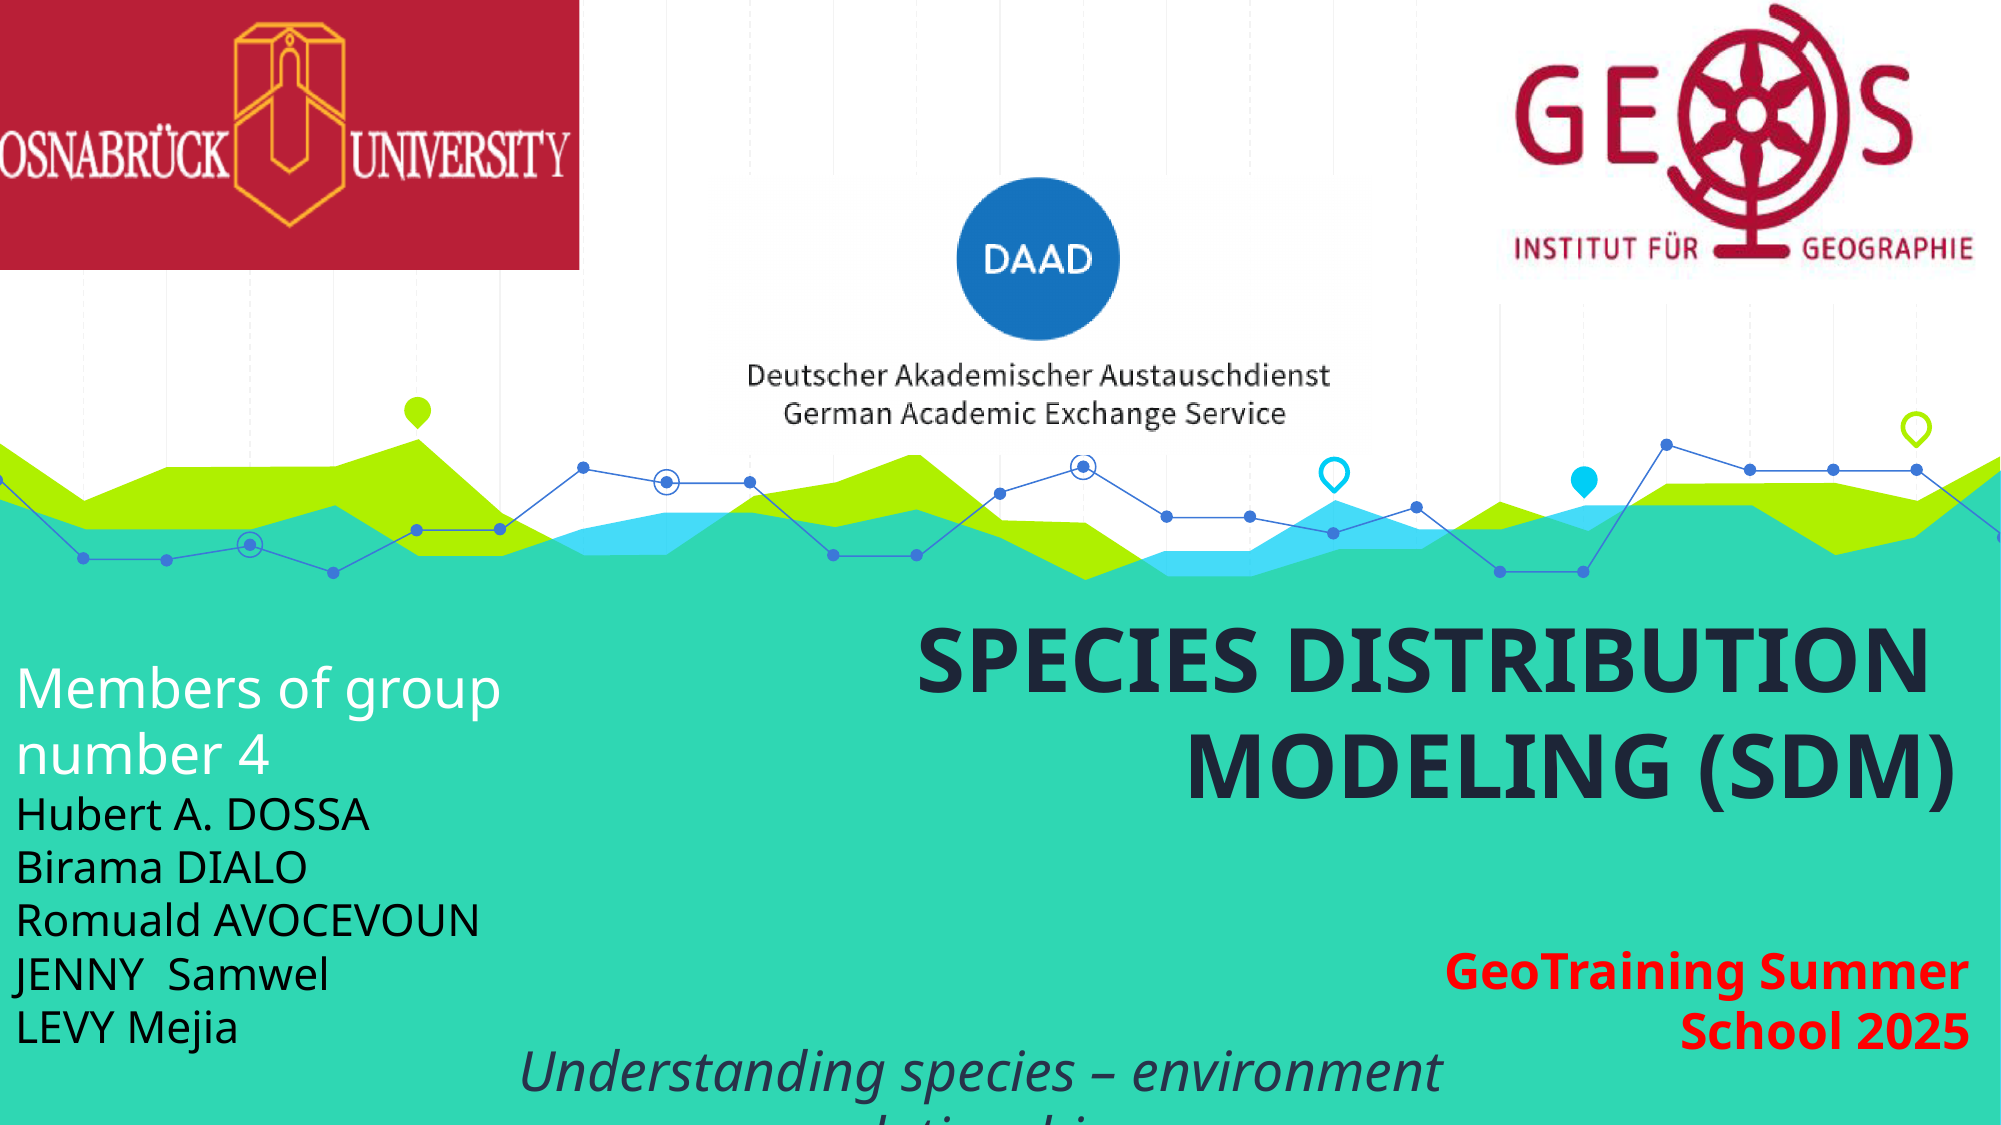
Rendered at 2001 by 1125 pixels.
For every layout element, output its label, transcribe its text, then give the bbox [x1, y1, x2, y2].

text_box Understanding species – environment relationships [399, 1028, 1563, 1120]
title SPECIES DISTRIBUTION MODELING (SDM) [774, 533, 1978, 887]
text_box GeoTraining Summer School 2025 [1427, 932, 1986, 1068]
text_box Members of group number 4 Hubert A. DOSSA Birama DIALO Romuald AVOCEVOUN JENNY Samwel LEVY Mejia [0, 645, 731, 1060]
picture [1487, 0, 2000, 304]
picture [707, 175, 1373, 455]
picture [0, 0, 580, 270]
